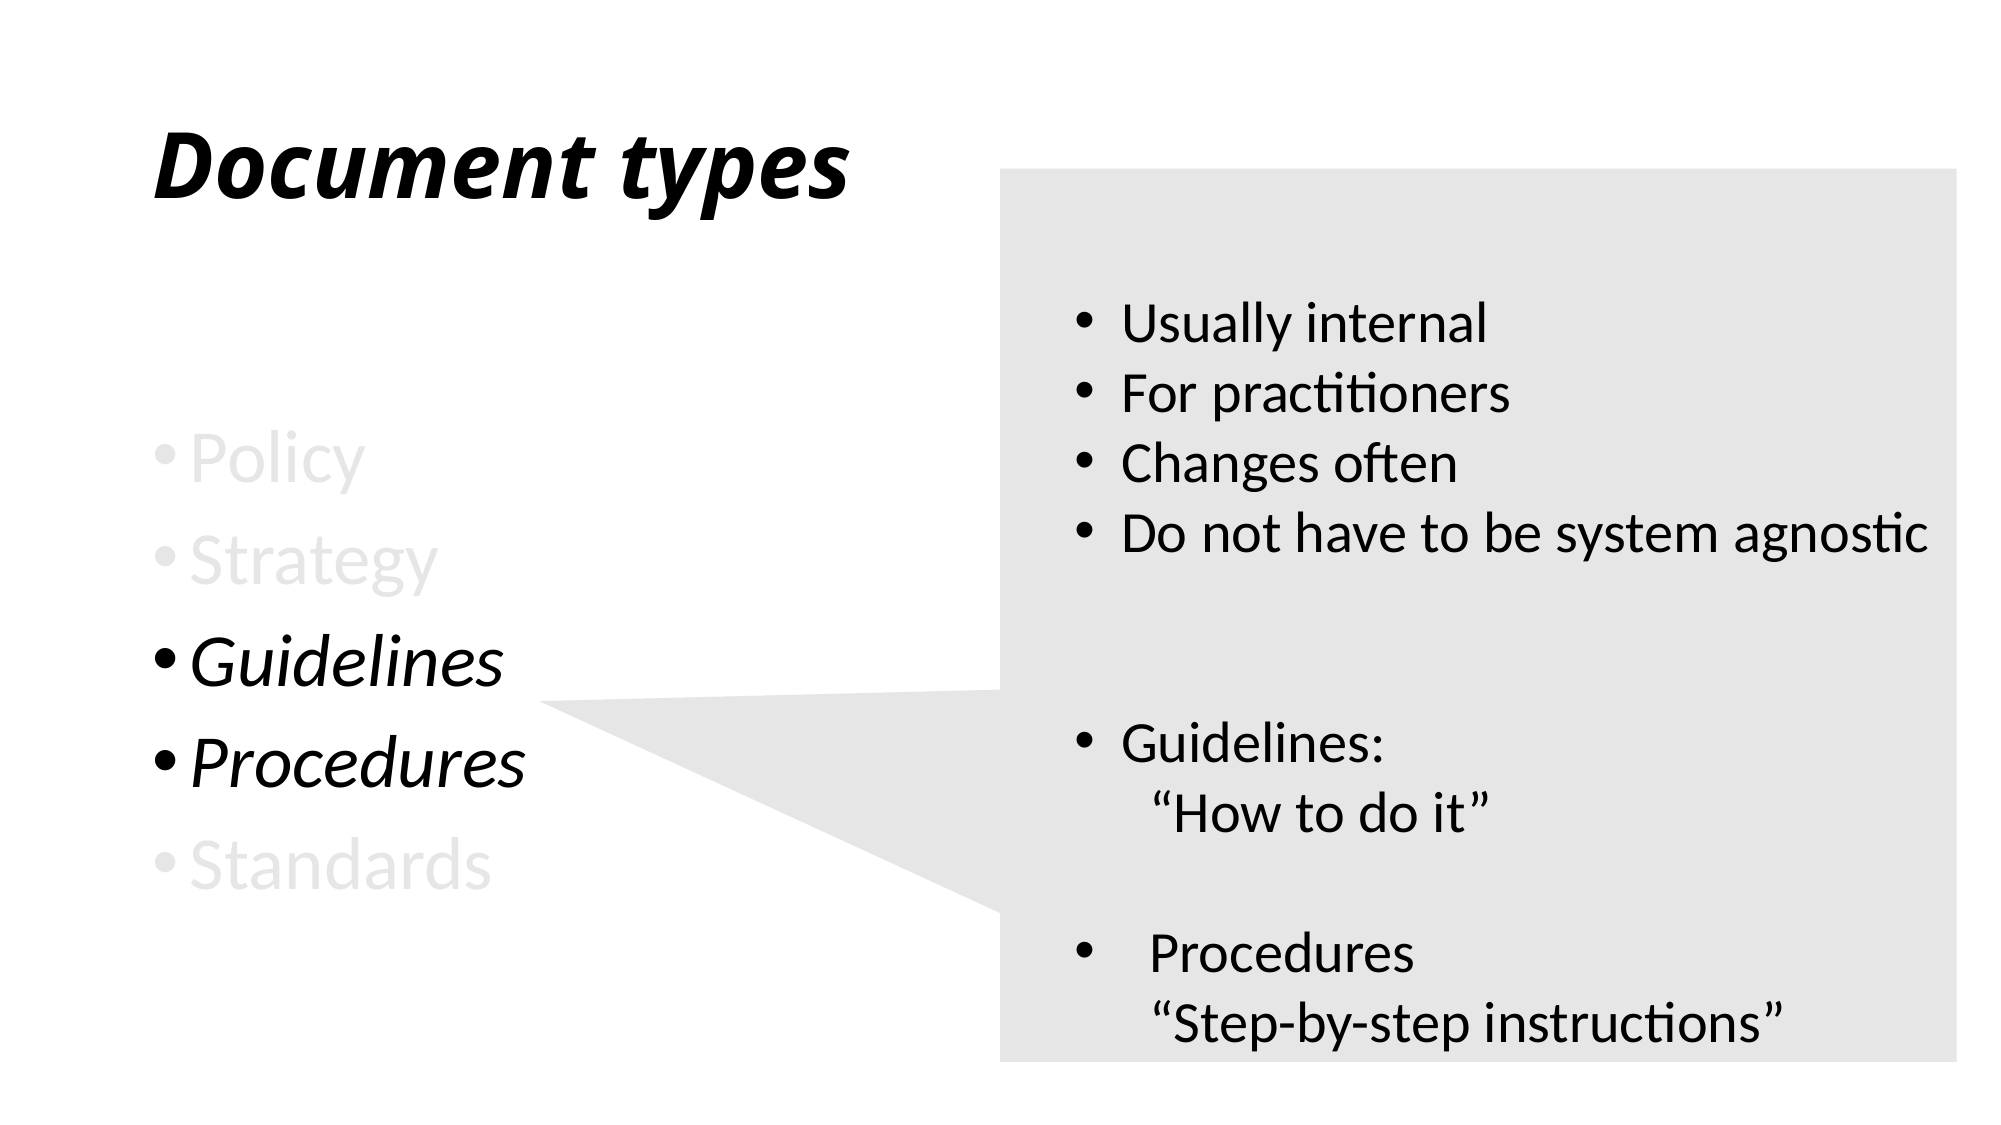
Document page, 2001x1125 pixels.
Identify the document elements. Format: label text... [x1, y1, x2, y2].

title Document types [137, 59, 1863, 278]
text_box [538, 167, 1958, 1063]
text_box Usually internal For practitioners Changes often Do not have to be system agnostic Guidelines: “How to do it” Procedures “Step-by-step instructions” [1059, 277, 1957, 1125]
list Policy Strategy Guidelines Procedures Standards [137, 299, 999, 1014]
